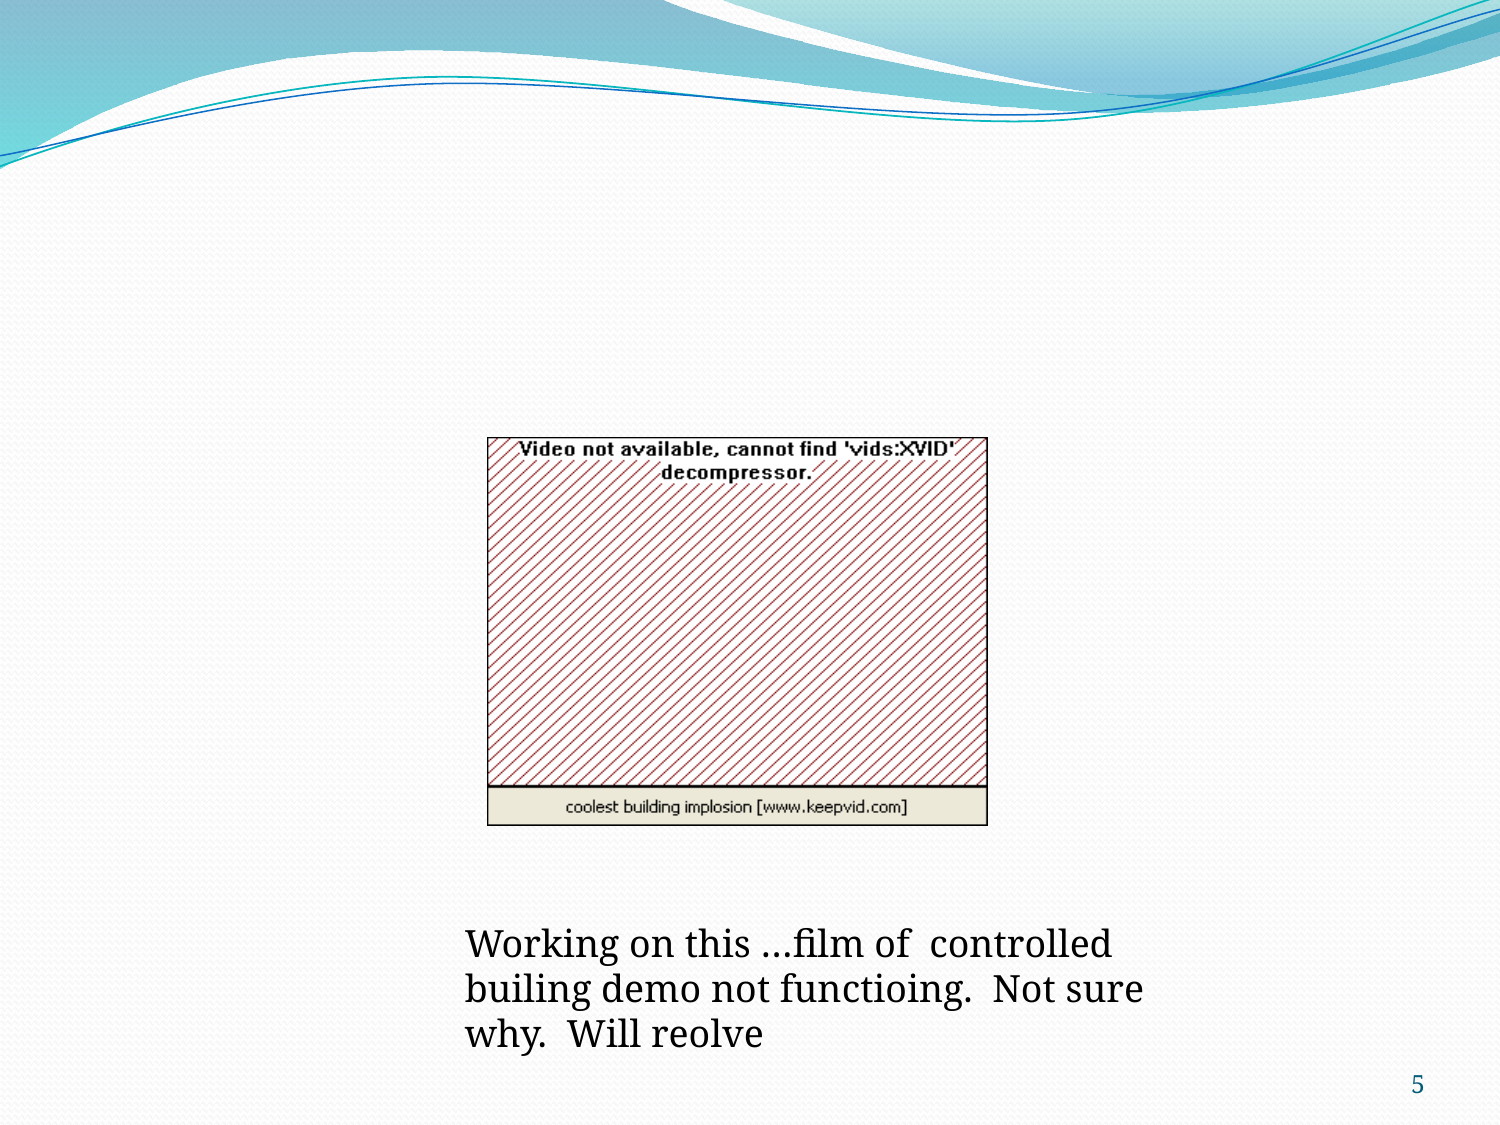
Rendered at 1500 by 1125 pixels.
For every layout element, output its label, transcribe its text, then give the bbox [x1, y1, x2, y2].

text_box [487, 437, 988, 827]
slide_number 5 [1299, 1042, 1425, 1103]
text_box Working on this …film of controlled builing demo not functioing. Not sure why. Will reolve [450, 912, 1225, 1063]
